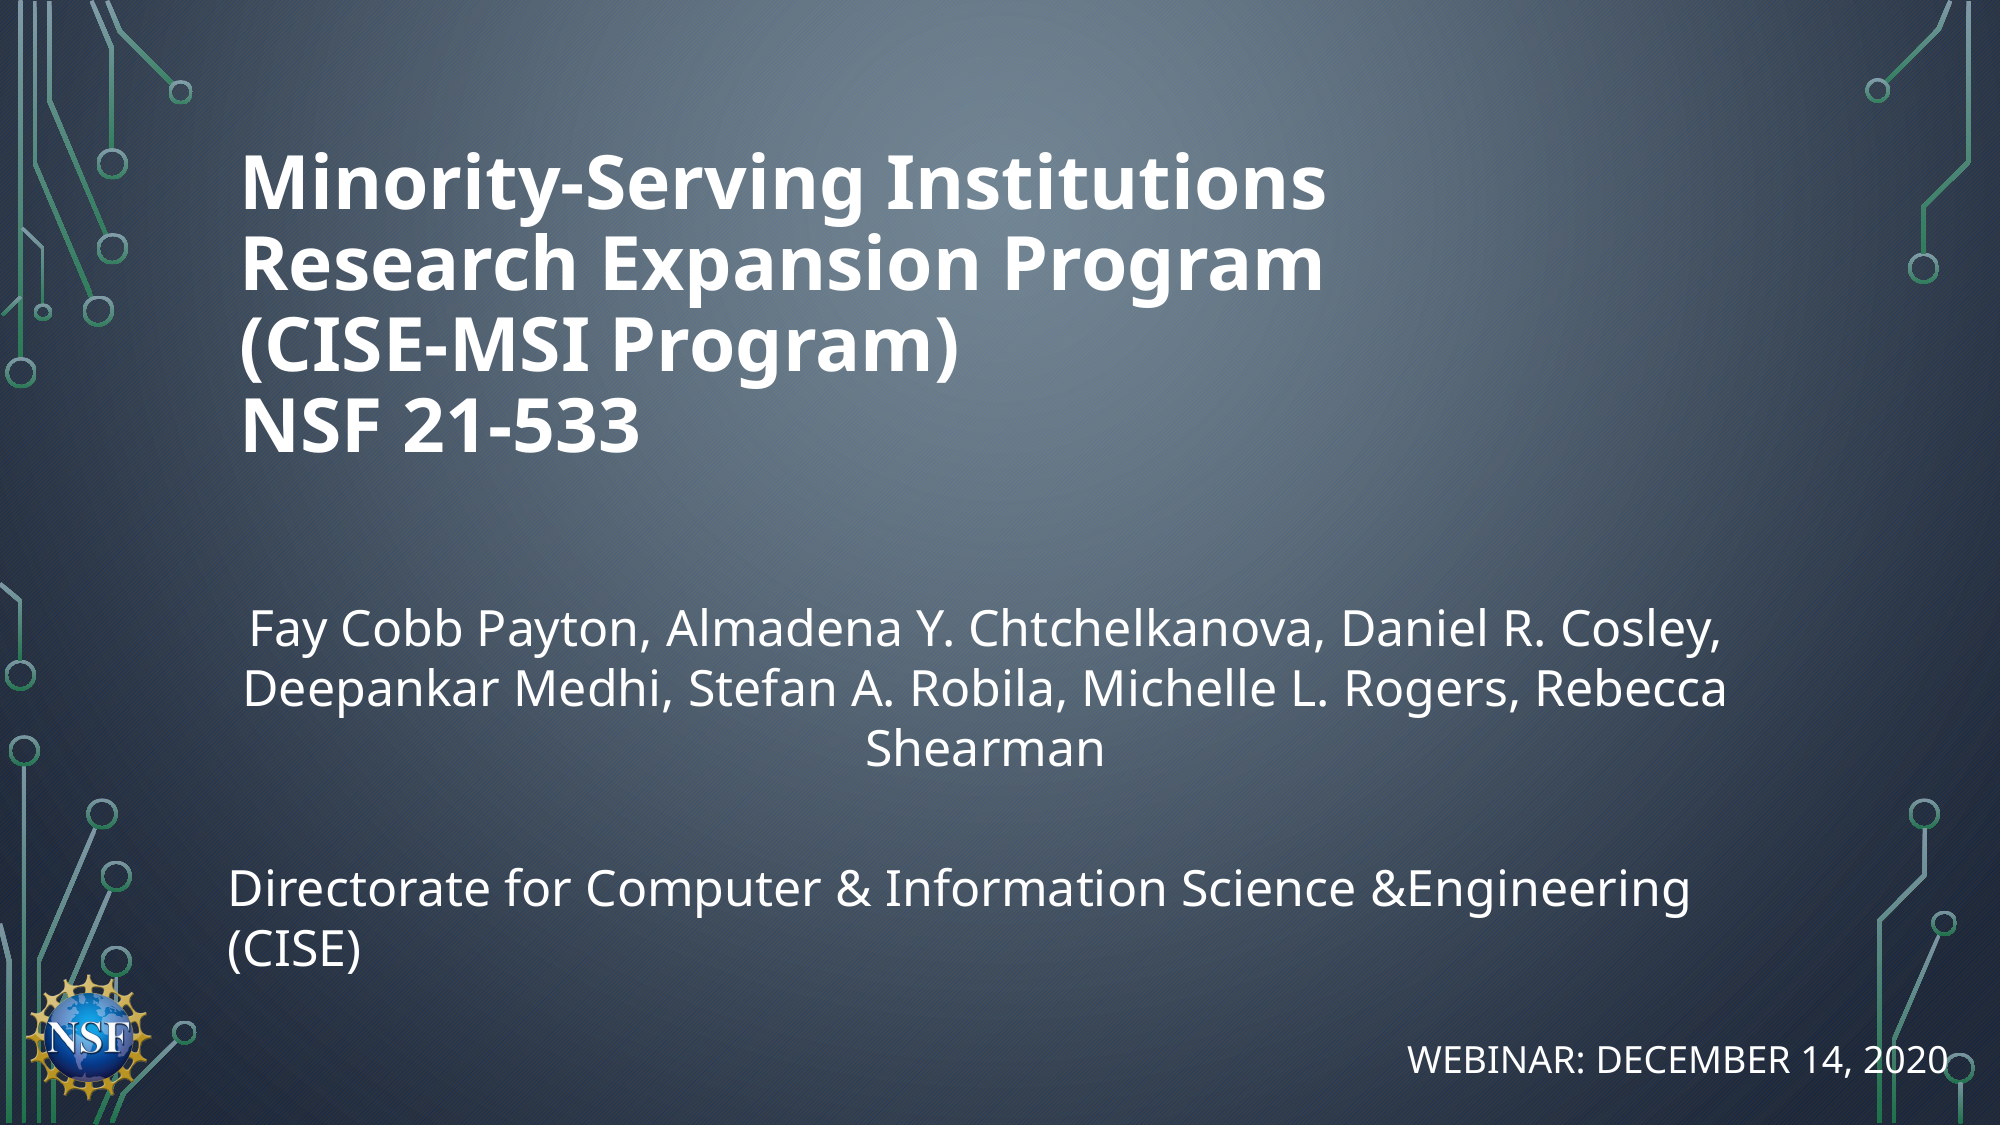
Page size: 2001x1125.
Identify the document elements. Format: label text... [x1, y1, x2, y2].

subtitle Webinar: December 14, 2020 [1392, 1019, 1974, 1103]
title Minority-Serving Institutions Research Expansion Program (CISE-MSI Program) NSF 21-533 [224, 109, 1667, 537]
text_box Fay Cobb Payton, Almadena Y. Chtchelkanova, Daniel R. Cosley, Deepankar Medhi, Stefan A. Robila, Michelle L. Rogers, Rebecca Shearman Directorate for Computer & Information Science &Engineering (CISE) [212, 588, 1760, 743]
